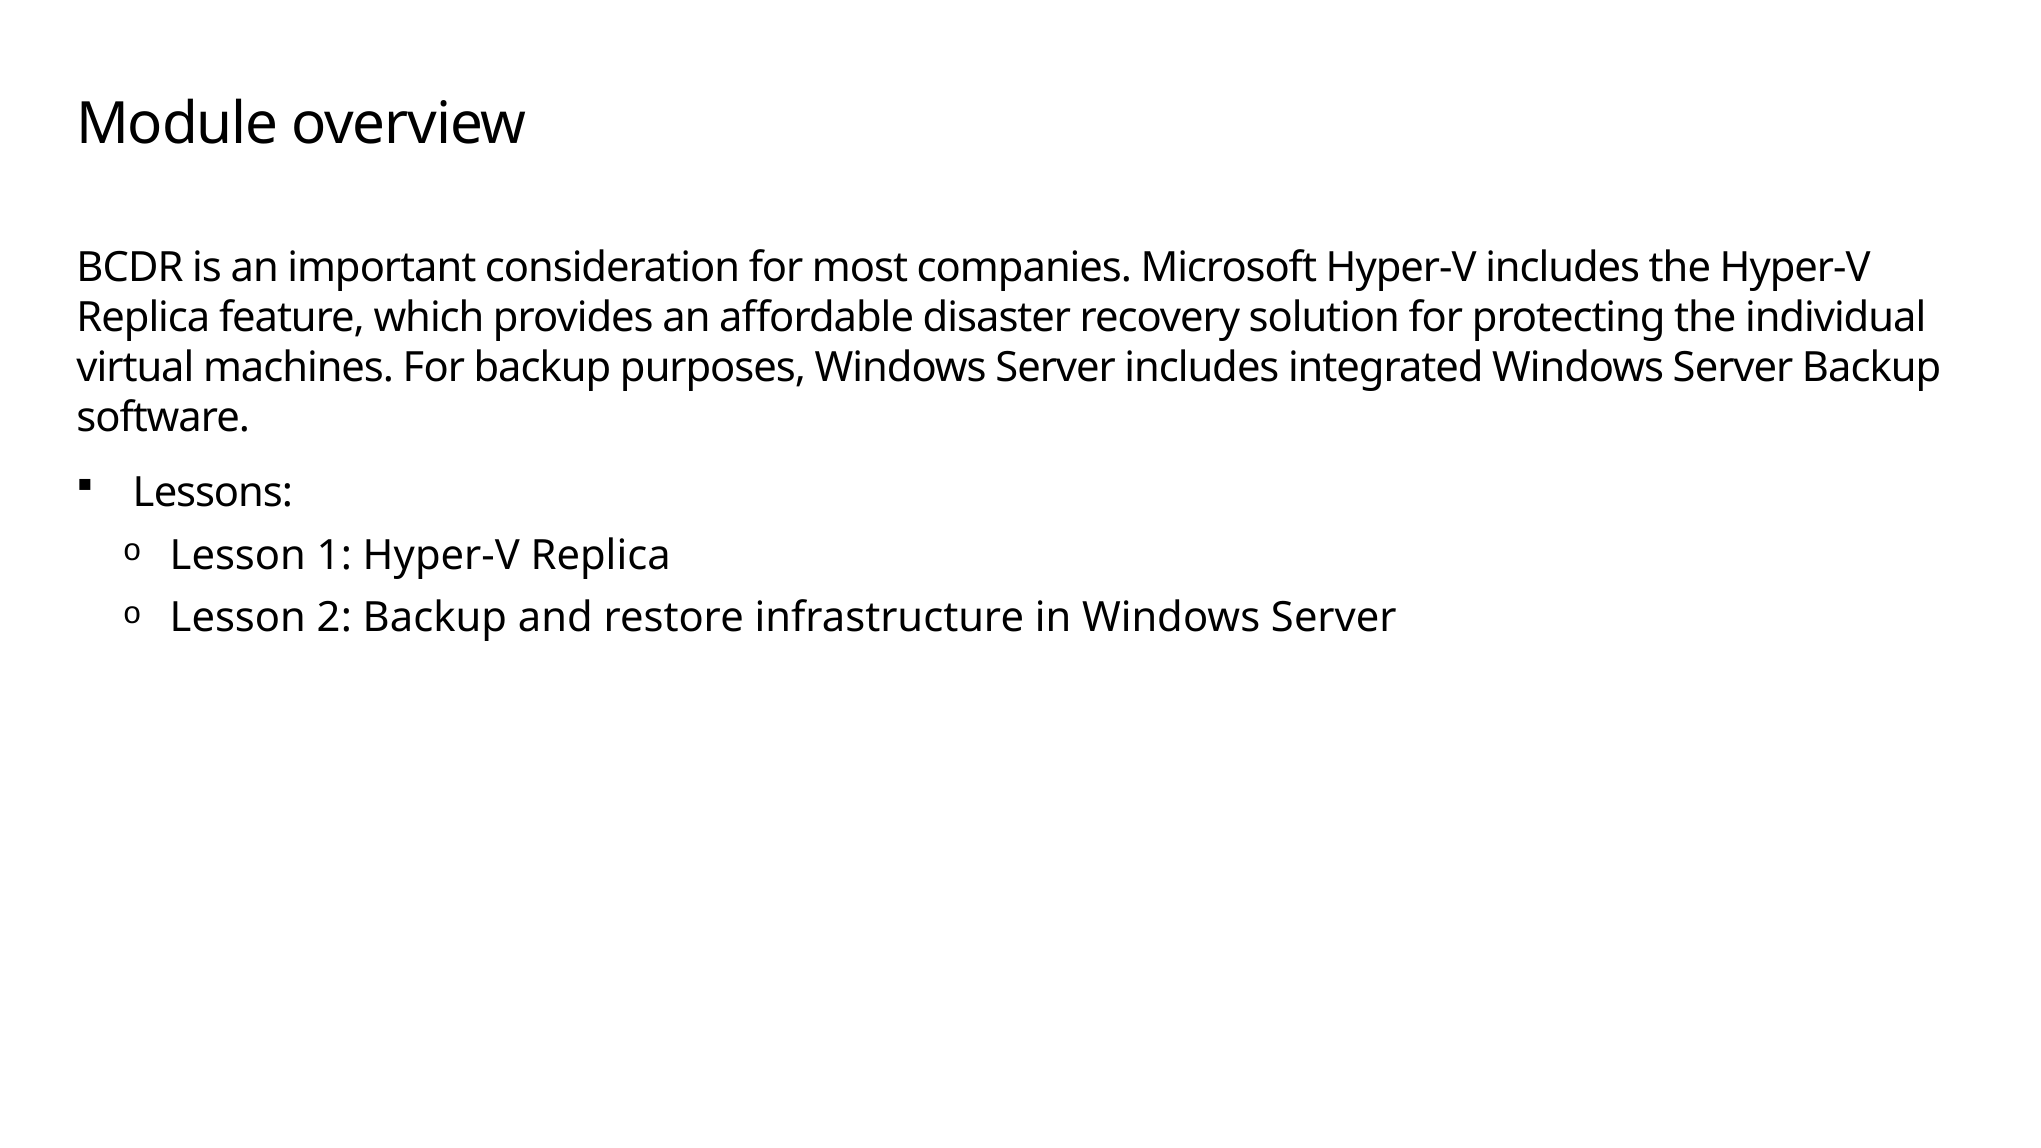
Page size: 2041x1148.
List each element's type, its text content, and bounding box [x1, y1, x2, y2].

list BCDR is an important consideration for most companies. Microsoft Hyper-V includes the Hyper-V Replica feature, which provides an affordable disaster recovery solution for protecting the individual virtual machines. For backup purposes, Windows Server includes integrated Windows Server Backup software. Lessons: Lesson 1: Hyper-V Replica Lesson 2: Backup and restore infrastructure in Windows Server [76, 240, 1968, 1074]
title Module overview [76, 93, 1968, 161]
